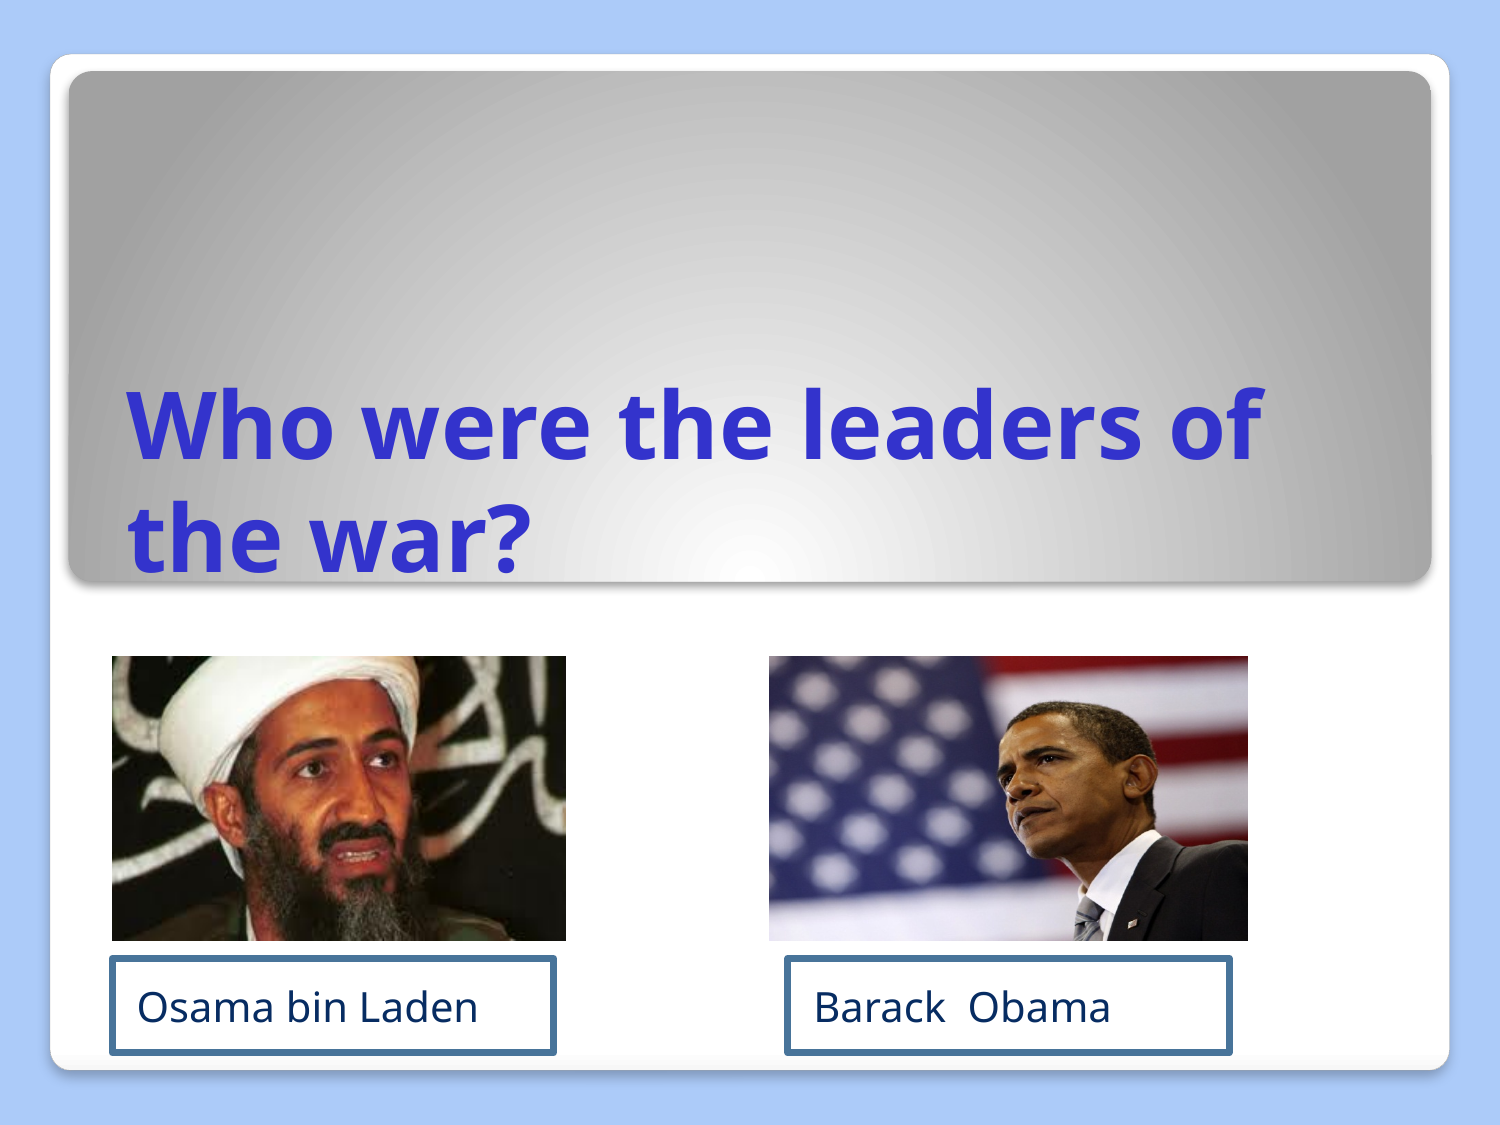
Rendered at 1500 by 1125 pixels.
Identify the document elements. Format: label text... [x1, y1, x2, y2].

title Who were the leaders of the war? [118, 298, 1394, 599]
text_box Barack Obama [784, 955, 1233, 1056]
text_box Osama bin Laden [109, 955, 557, 1056]
picture [111, 656, 566, 941]
picture [769, 656, 1248, 941]
